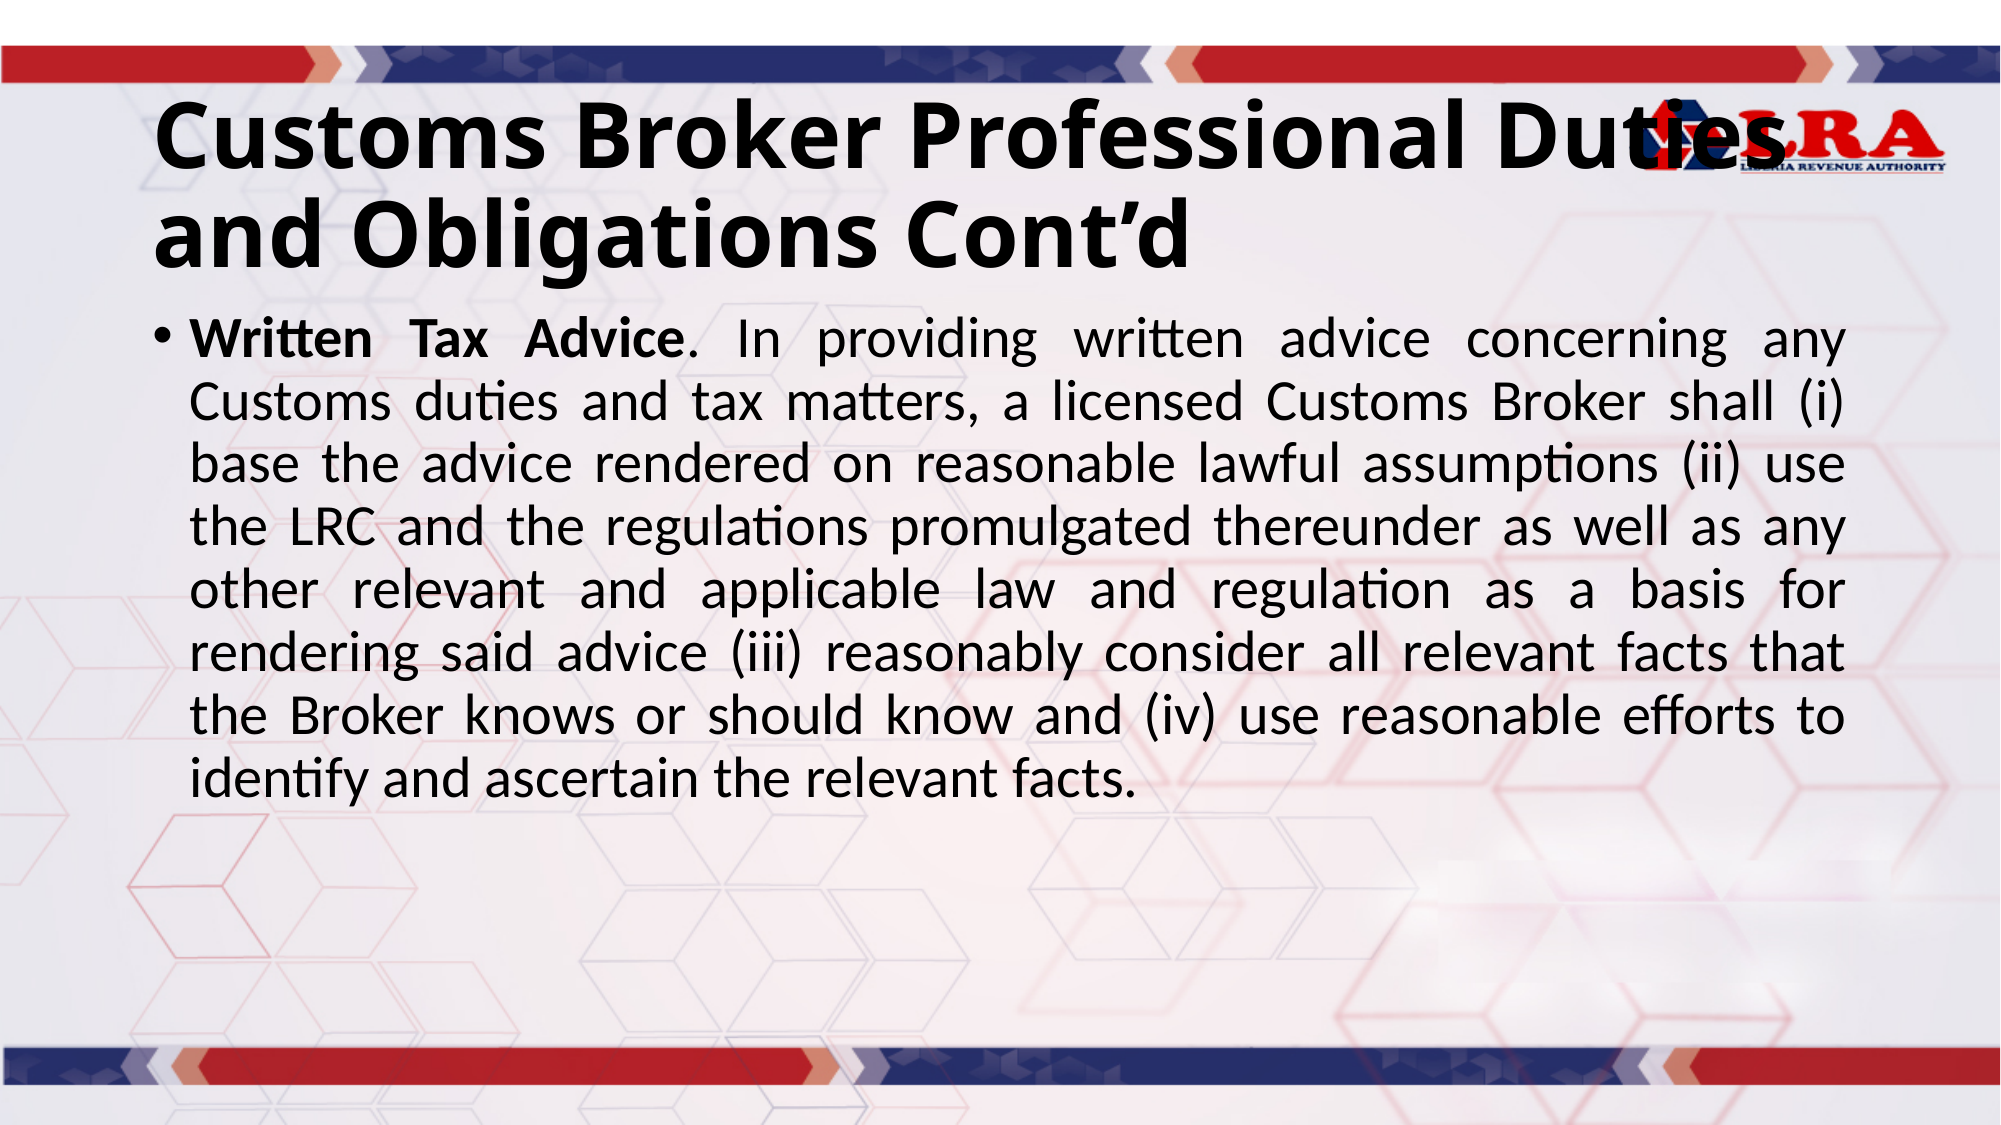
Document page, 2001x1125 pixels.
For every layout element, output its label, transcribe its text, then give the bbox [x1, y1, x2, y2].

title Customs Broker Professional Duties and Obligations Cont’d [137, 59, 1863, 299]
picture [0, 0, 2001, 1125]
list Written Tax Advice. In providing written advice concerning any Customs duties and tax matters, a licensed Customs Broker shall (i) base the advice rendered on reasonable lawful assumptions (ii) use the LRC and the regulations promulgated thereunder as well as any other relevant and applicable law and regulation as a basis for rendering said advice (iii) reasonably consider all relevant facts that the Broker knows or should know and (iv) use reasonable efforts to identify and ascertain the relevant facts. [137, 299, 1863, 1014]
